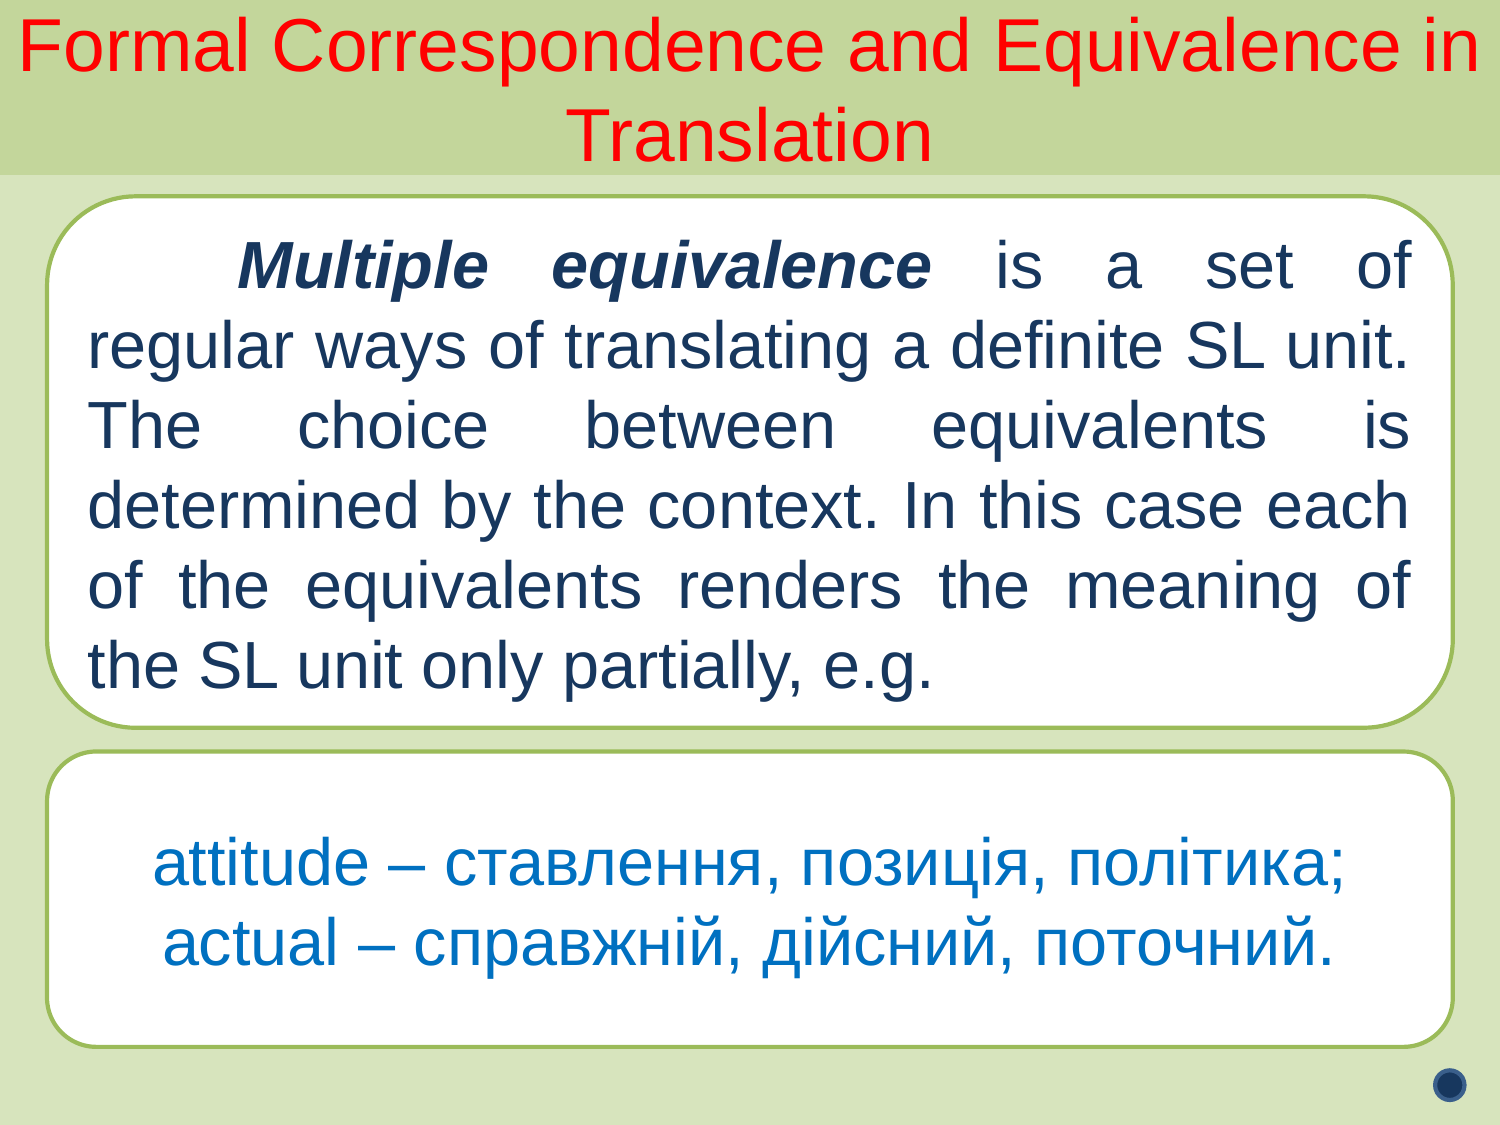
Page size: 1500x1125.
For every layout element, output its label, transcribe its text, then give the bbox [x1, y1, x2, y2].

text_box Multiple equivalence is a set of regular ways of translating a definite SL unit. The choice between equivalents is determined by the context. In this case each of the equivalents renders the meaning of the SL unit only partially, e.g. [44, 194, 1455, 730]
text_box attitude – ставлення, позиція, політика; actual – справжній, дійсний, поточний. [44, 749, 1455, 1049]
text_box Formal Correspondence and Equivalence in Translation [0, 0, 1500, 175]
text_box [1433, 1068, 1467, 1103]
